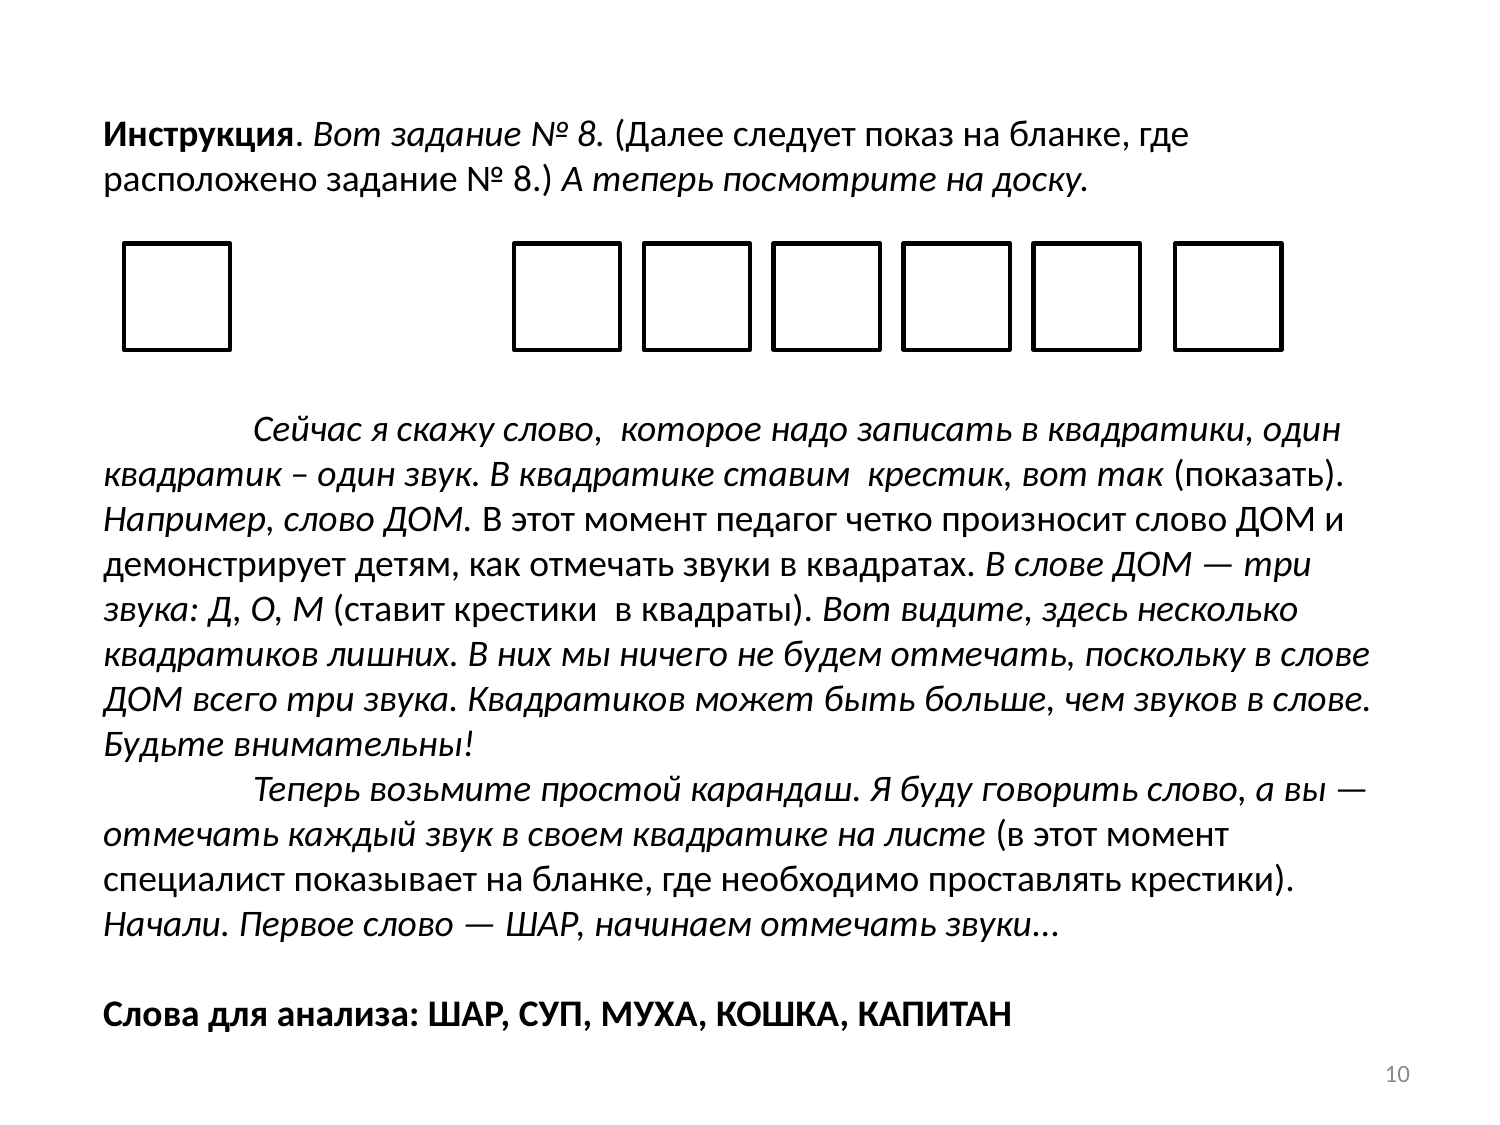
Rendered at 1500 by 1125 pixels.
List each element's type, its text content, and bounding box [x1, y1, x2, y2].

text_box [1031, 241, 1142, 352]
text_box [122, 241, 232, 352]
slide_number 10 [1074, 1042, 1425, 1103]
text_box [642, 241, 752, 352]
text_box [1173, 241, 1284, 352]
text_box [901, 241, 1012, 352]
text_box Инструкция. Вот задание № 8. (Далее следует показ на бланке, где расположено задание № 8.) А теперь посмотрите на доску. [88, 101, 1412, 207]
text_box [771, 241, 882, 352]
text_box Сейчас я скажу слово, которое надо записать в квадратики, один квадратик – один звук. В квадратике ставим крестик, вот так (показать). Например, слово ДОМ. В этот момент педагог четко произносит слово ДОМ и демонстрирует детям, как отмечать звуки в квадратах. В слове ДОМ — три звука: Д, О, М (ставит крестики в квадраты). Вот видите, здесь несколько квадратиков лишних. В них мы ничего не будем отмечать, поскольку в слове ДОМ всего три звука. Квадратиков может быть больше, чем звуков в слове. Будьте внимательны! Теперь возьмите простой карандаш. Я буду говорить слово, а вы — отмечать каждый звук в своем квадратике на листе (в этот момент специалист показывает на бланке, где необходимо проставлять крестики). Начали. Первое слово — ШАР, начинаем отмечать звуки... Слова для анализа: ШАР, СУП, МУХА, КОШКА, КАПИТАН [88, 397, 1412, 1042]
text_box [512, 241, 622, 352]
